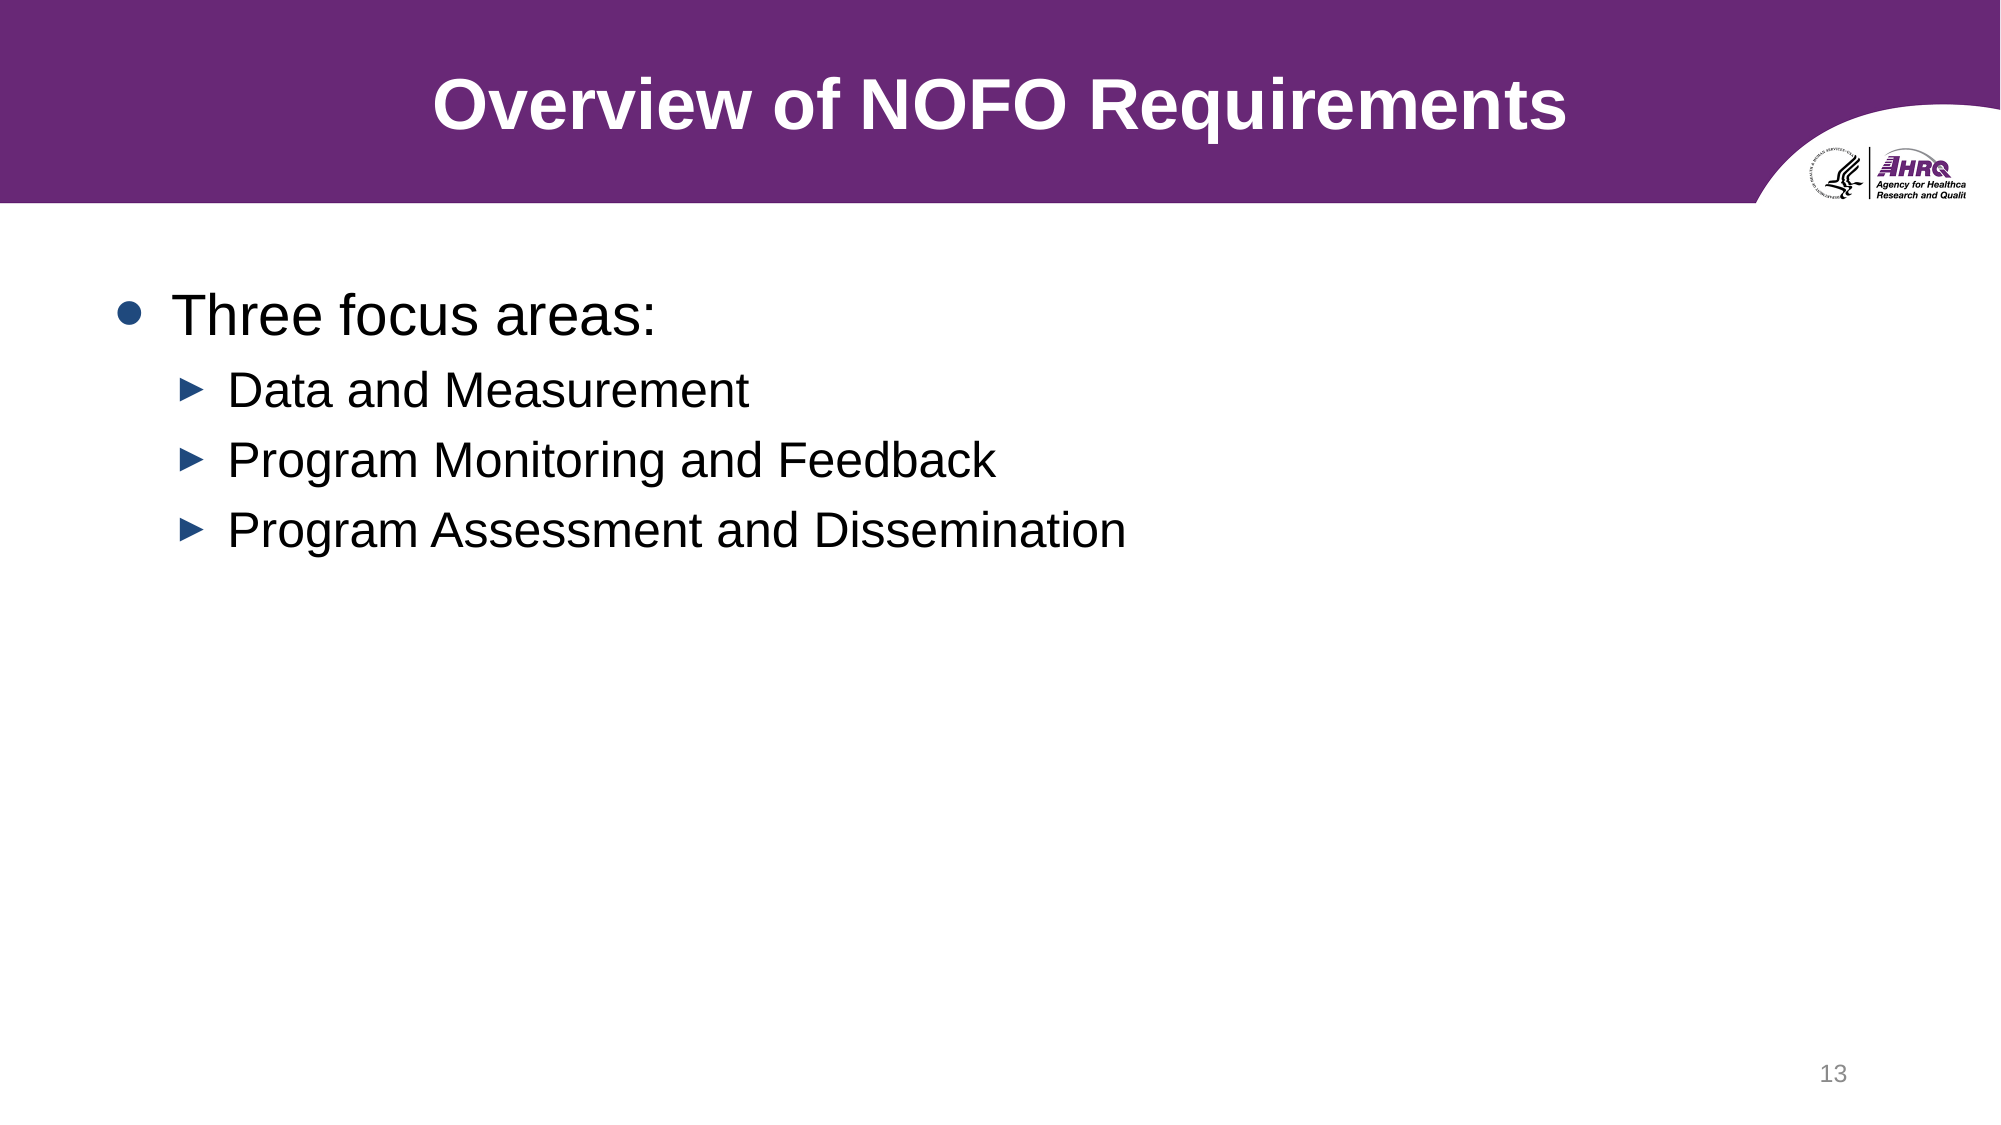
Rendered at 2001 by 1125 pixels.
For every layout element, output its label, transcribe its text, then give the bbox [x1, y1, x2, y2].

list Three focus areas: Data and Measurement Program Monitoring and Feedback Program Assessment and Dissemination [99, 270, 1900, 1013]
slide_number 13 [1412, 1042, 1863, 1103]
picture [0, 0, 2001, 1125]
title Overview of NOFO Requirements [275, 50, 1725, 152]
